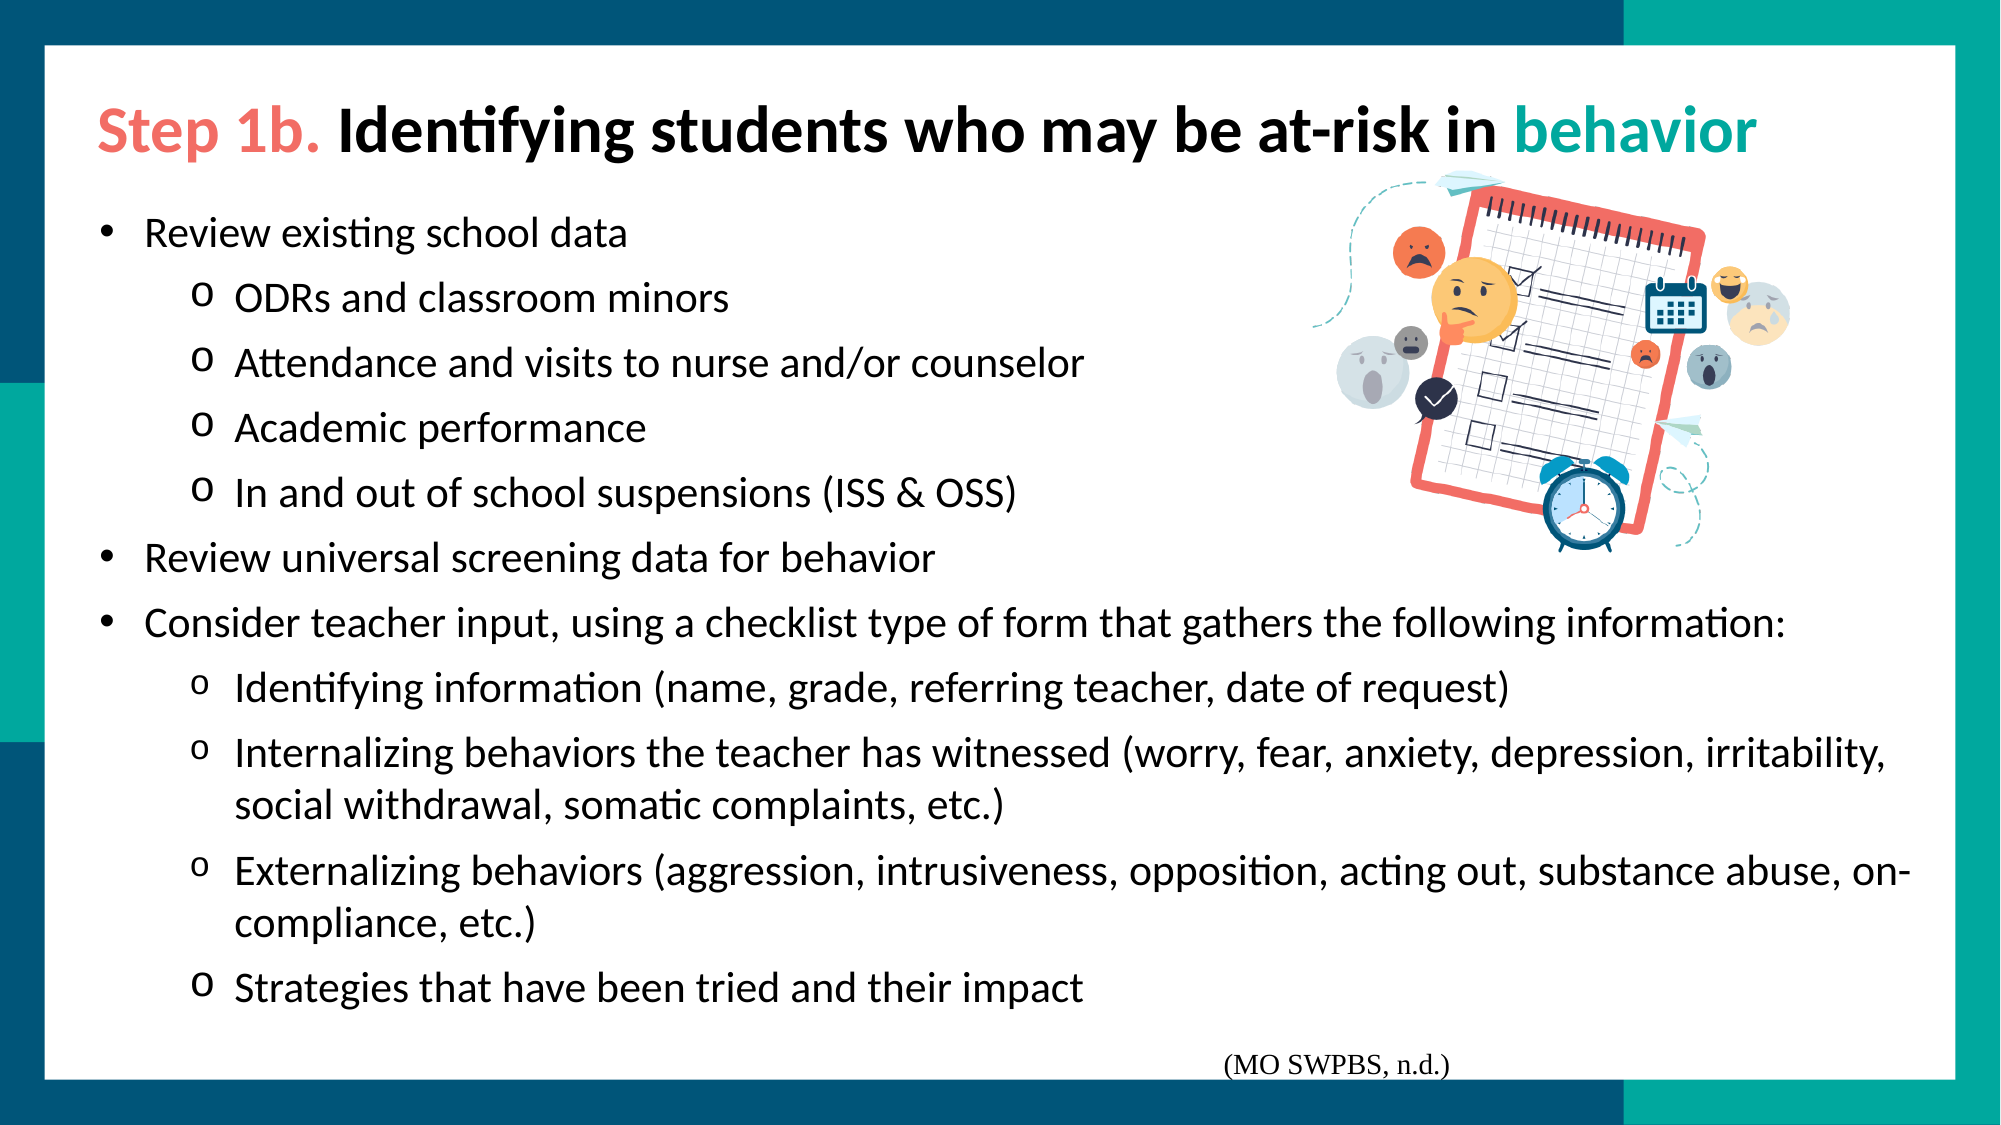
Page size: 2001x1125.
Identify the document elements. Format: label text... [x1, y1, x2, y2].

list Review existing school data ODRs and classroom minors Attendance and visits to nurse and/or counselor Academic performance In and out of school suspensions (ISS & OSS) Review universal screening data for behavior Consider teacher input, using a checklist type of form that gathers the following information: Identifying information (name, grade, referring teacher, date of request) Internalizing behaviors the teacher has witnessed (worry, fear, anxiety, depression, irritability, social withdrawal, somatic complaints, etc.) Externalizing behaviors (aggression, intrusiveness, opposition, acting out, substance abuse, on-compliance, etc.) Strategies that have been tried and their impact [64, 183, 1946, 1043]
title Step 1b. Identifying students who may be at-risk in behavior [67, 77, 1848, 183]
picture [1312, 167, 1790, 563]
footer (MO SWPBS, n.d.) [811, 1042, 1863, 1084]
